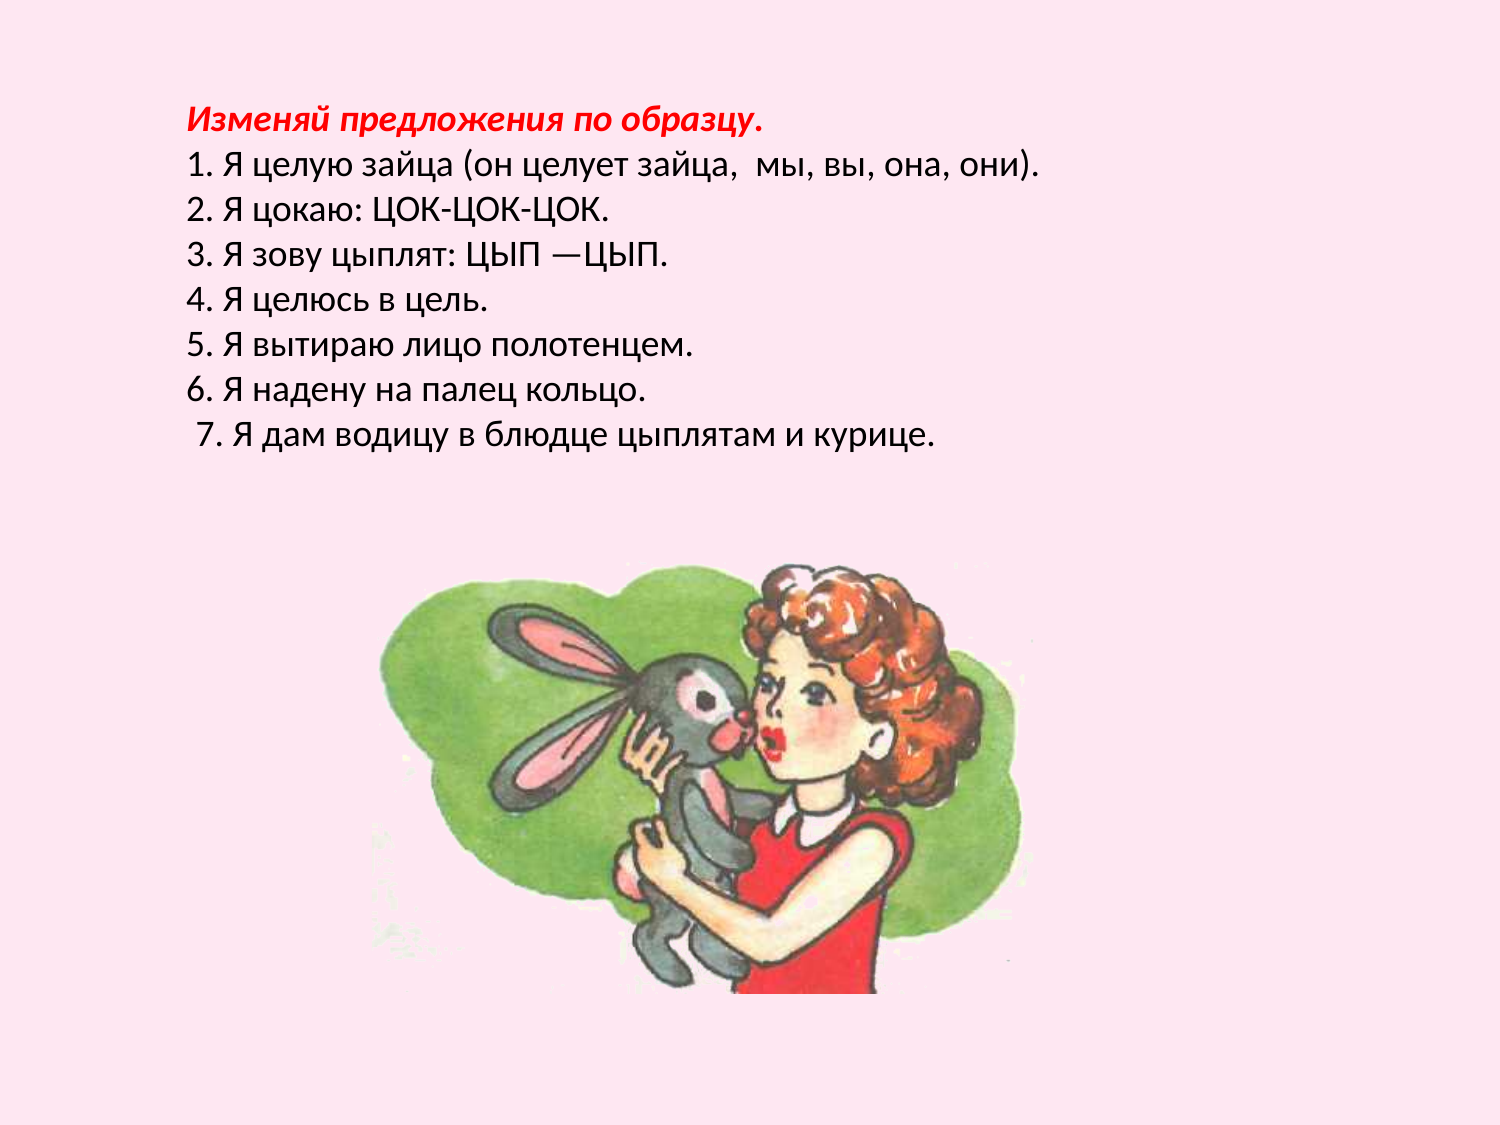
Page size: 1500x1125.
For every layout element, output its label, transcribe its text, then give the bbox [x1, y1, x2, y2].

picture [371, 538, 1034, 994]
text_box Изменяй предложения по образцу. 1. Я целую зайца (он целует зайца, мы, вы, она, они). 2. Я цокаю: ЦОК-ЦОК-ЦОК. 3. Я зову цыплят: ЦЫП —ЦЫП. 4. Я целюсь в цель. 5. Я вытираю лицо полотенцем. 6. Я надену на палец кольцо. 7. Я дам водицу в блюдце цыплятам и курице. [171, 86, 1187, 507]
